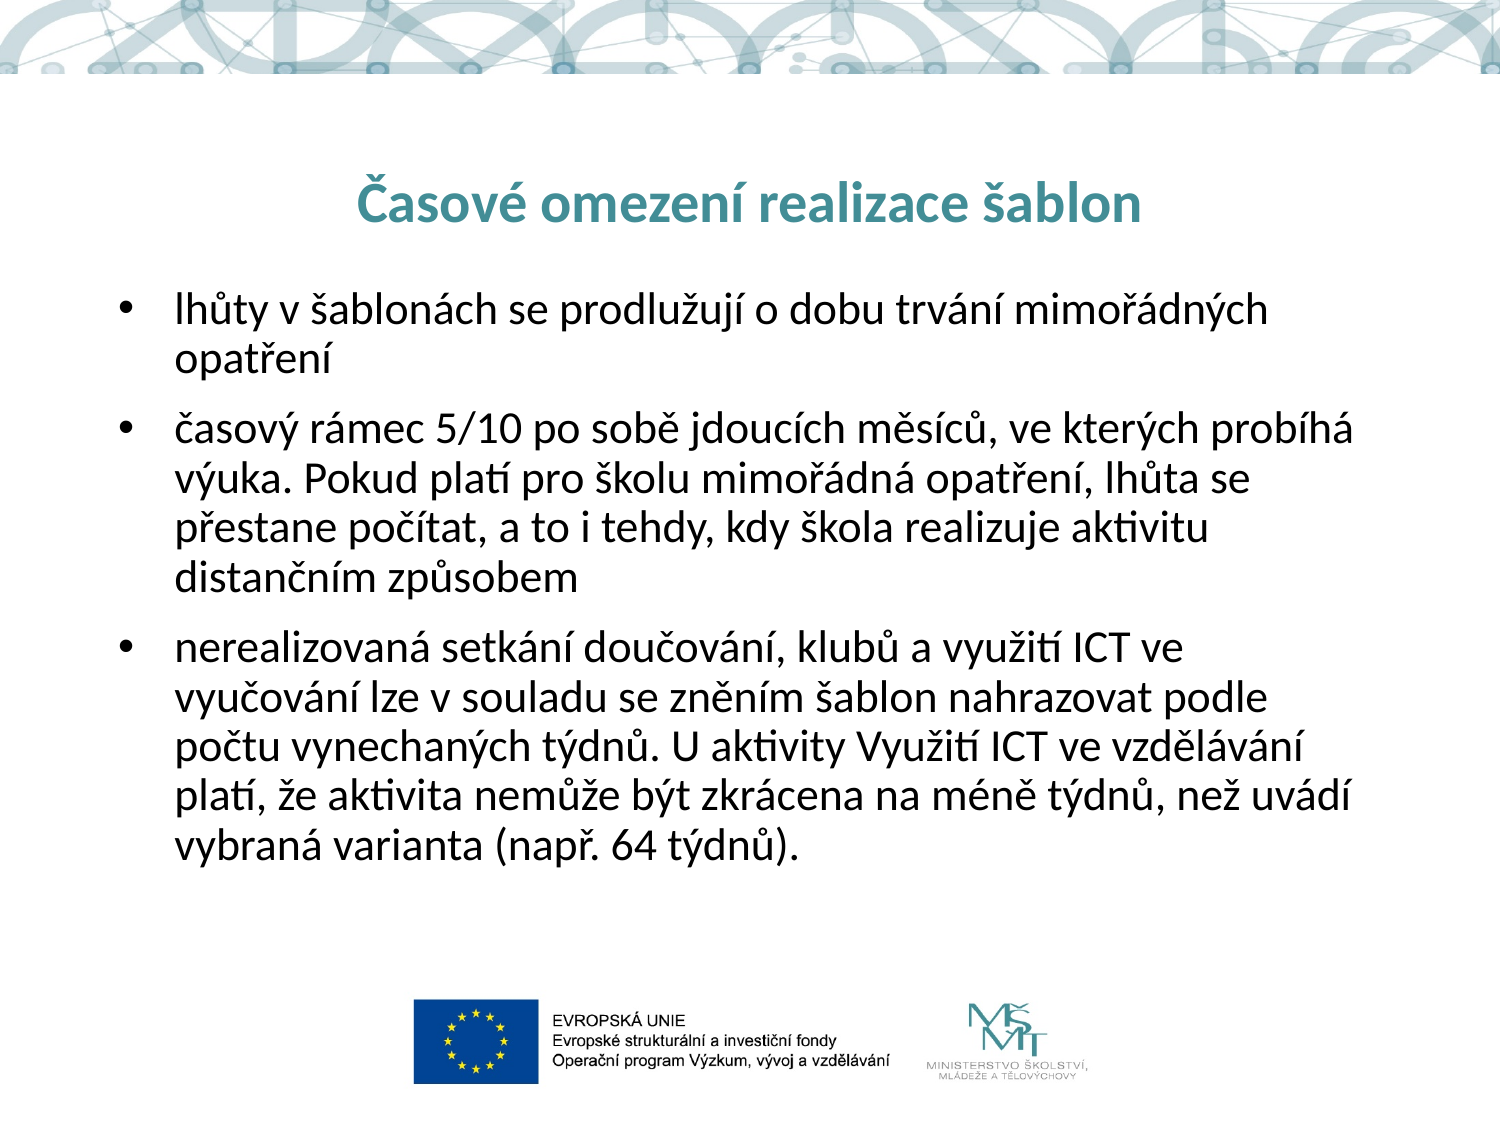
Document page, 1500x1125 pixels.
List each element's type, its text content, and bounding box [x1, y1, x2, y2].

title Časové omezení realizace šablon [103, 129, 1397, 278]
picture [0, 0, 1500, 74]
list lhůty v šablonách se prodlužují o dobu trvání mimořádných opatření časový rámec 5/10 po sobě jdoucích měsíců, ve kterých probíhá výuka. Pokud platí pro školu mimořádná opatření, lhůta se přestane počítat, a to i tehdy, kdy škola realizuje aktivitu distančním způsobem nerealizovaná setkání doučování, klubů a využití ICT ve vyučování lze v souladu se zněním šablon nahrazovat podle počtu vynechaných týdnů. U aktivity Využití ICT ve vzdělávání platí, že aktivita nemůže být zkrácena na méně týdnů, než uvádí vybraná varianta (např. 64 týdnů). [103, 277, 1376, 934]
picture [371, 957, 1129, 1125]
